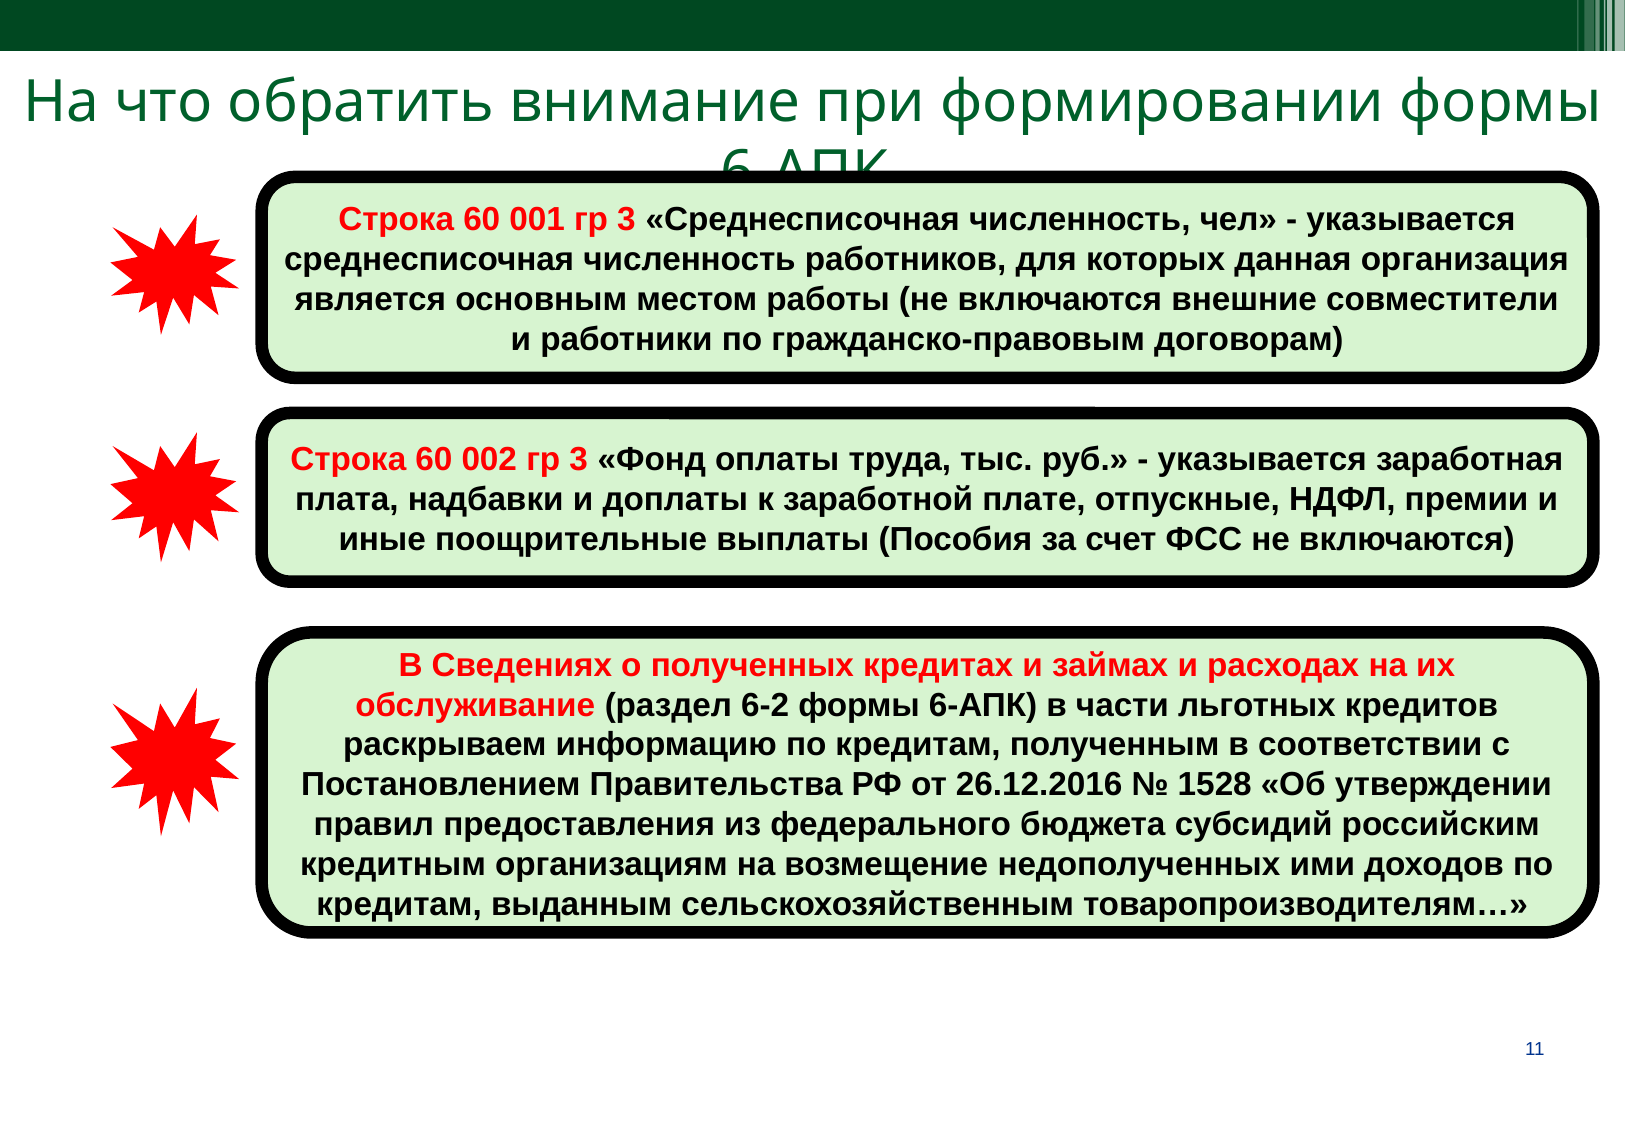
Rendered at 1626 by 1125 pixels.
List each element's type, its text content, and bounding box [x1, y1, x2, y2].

text_box [107, 431, 243, 563]
text_box [107, 210, 240, 336]
text_box Строка 60 002 гр 3 «Фонд оплаты труда, тыс. руб.» - указывается заработная плата, надбавки и доплаты к заработной плате, отпускные, НДФЛ, премии и иные поощрительные выплаты (Пособия за счет ФСС не включаются) [260, 411, 1595, 583]
text_box В Сведениях о полученных кредитах и займах и расходах на их обслуживание (раздел 6-2 формы 6-АПК) в части льготных кредитов раскрываем информацию по кредитам, полученным в соответствии с Постановлением Правительства РФ от 26.12.2016 № 1528 «Об утверждении правил предоставления из федерального бюджета субсидий российским кредитным организациям на возмещение недополученных ими доходов по кредитам, выданным сельскохозяйственным товаропроизводителям…» [260, 631, 1595, 934]
text_box Строка 60 001 гр 3 «Среднесписочная численность, чел» - указывается среднесписочная численность работников, для которых данная организация является основным местом работы (не включаются внешние совместители и работники по гражданско-правовым договорам) [260, 175, 1595, 379]
text_box На что обратить внимание при формировании формы 6-АПК [0, 55, 1625, 211]
text_box [107, 687, 243, 837]
